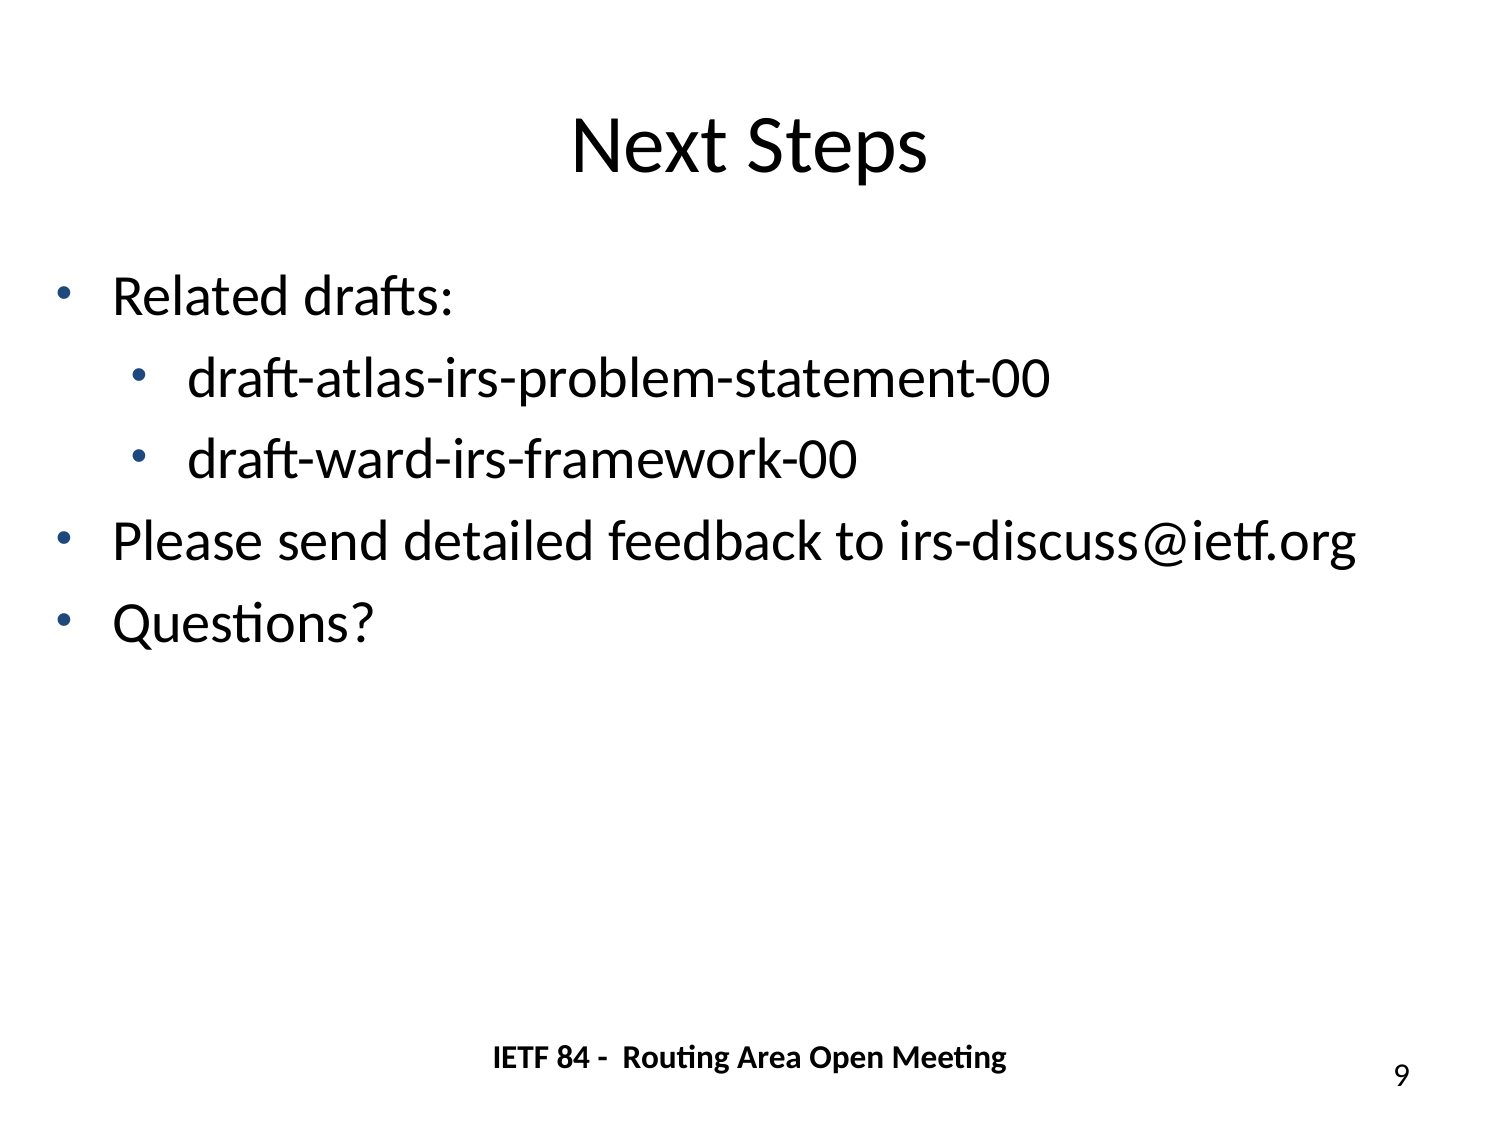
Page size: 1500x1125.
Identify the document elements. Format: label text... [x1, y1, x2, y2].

text_box IETF 84 - Routing Area Open Meeting [449, 1024, 1050, 1085]
slide_number 9 [1074, 1042, 1425, 1103]
text_box Related drafts: draft-atlas-irs-problem-statement-00 draft-ward-irs-framework-00 Please send detailed feedback to irs-discuss@ietf.org Questions? [41, 249, 1437, 638]
title Next Steps [74, 44, 1426, 233]
